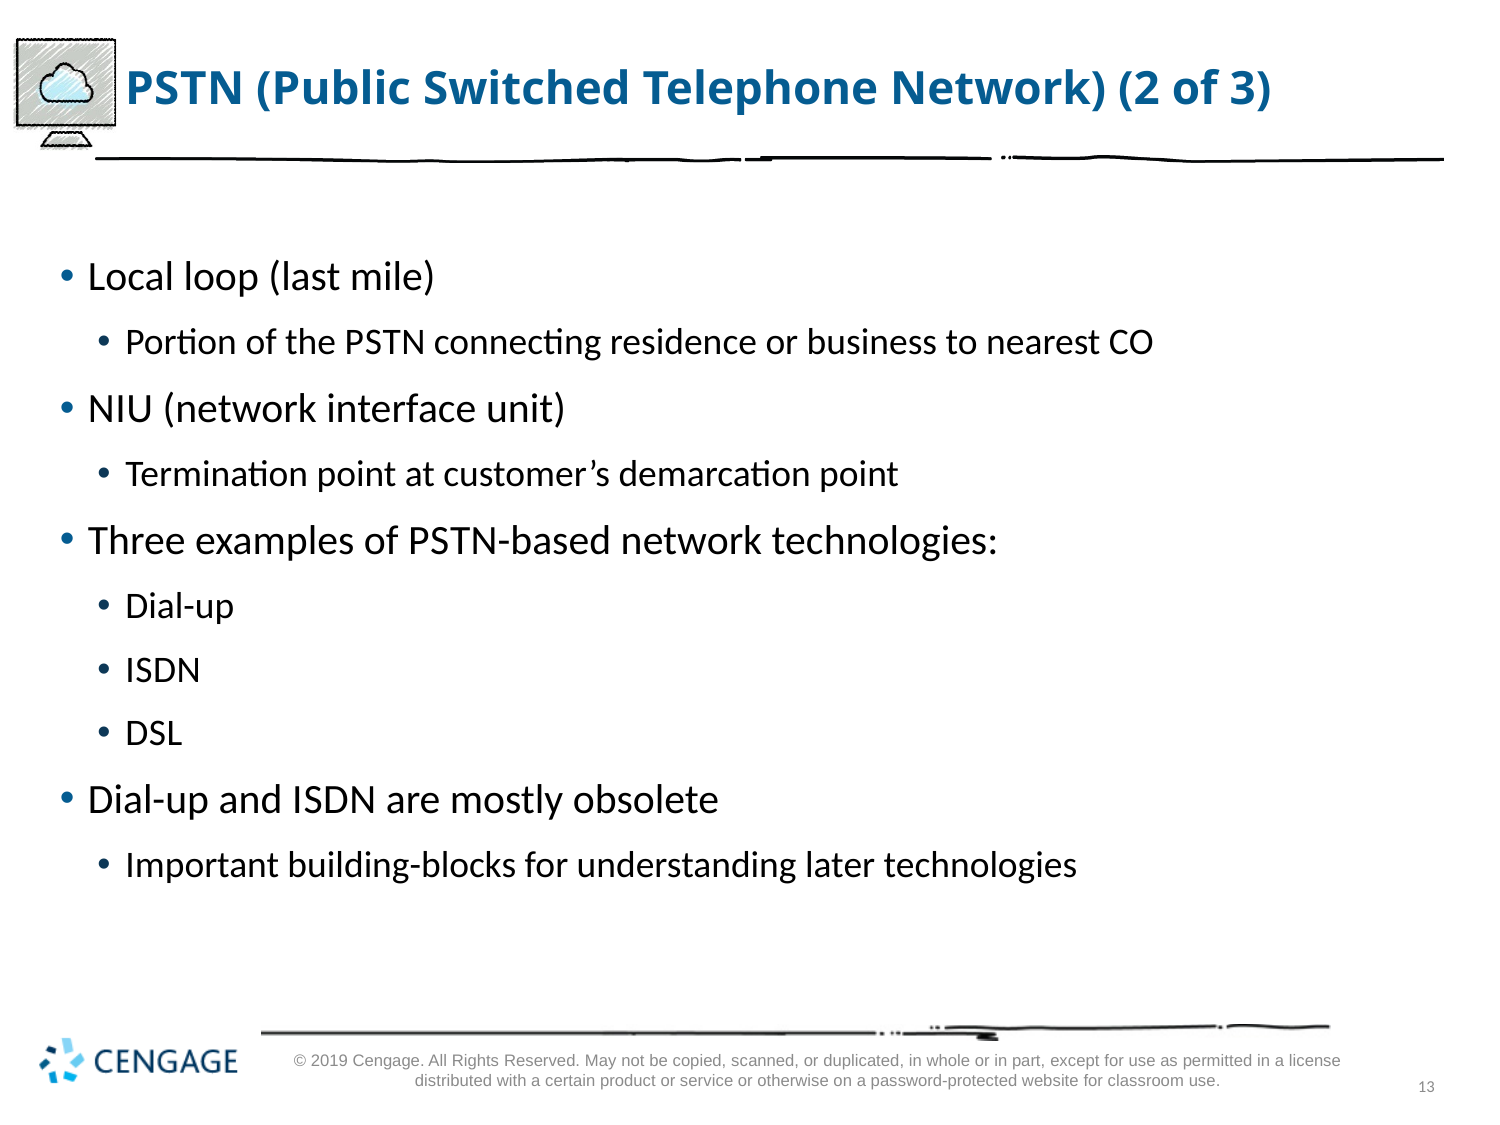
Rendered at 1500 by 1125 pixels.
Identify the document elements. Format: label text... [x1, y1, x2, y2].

list Local loop (last mile) Portion of the P S T N connecting residence or business to nearest CO N I U (network interface unit) Termination point at customer’s demarcation point Three examples of P S T N-based network technologies: Dial-up I S D N D S L Dial-up and I S D N are mostly obsolete Important building-blocks for understanding later technologies [59, 252, 1441, 893]
picture [19, 1024, 250, 1096]
title P S T N (Public Switched Telephone Network) (2 of 3) [125, 66, 1442, 116]
picture [13, 36, 117, 151]
picture [261, 1024, 1331, 1041]
picture [95, 155, 1444, 163]
footer © 2019 Cengage. All Rights Reserved. May not be copied, scanned, or duplicated, in whole or in part, except for use as permitted in a license distributed with a certain product or service or otherwise on a password-protected website for classroom use. [262, 1050, 1375, 1091]
